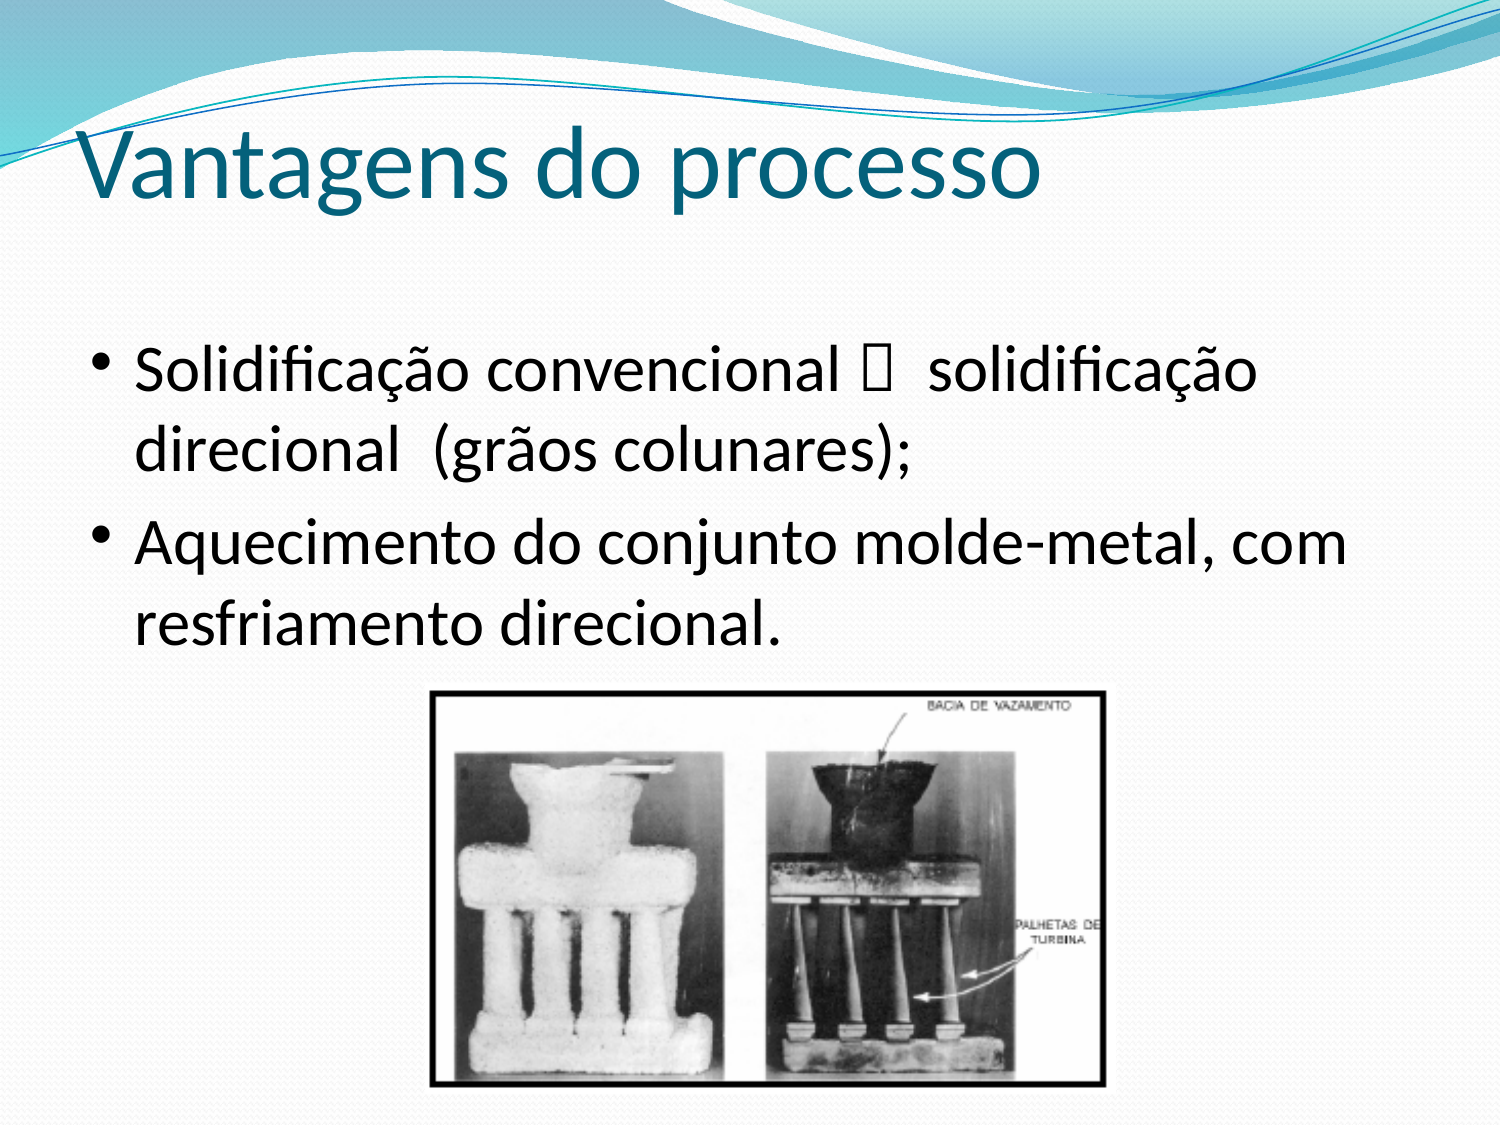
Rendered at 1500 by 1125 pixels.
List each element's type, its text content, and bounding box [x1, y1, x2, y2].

picture [424, 683, 1117, 1095]
title Vantagens do processo [75, 32, 1425, 220]
list Solidificação convencional  solidificação direcional (grãos colunares); Aquecimento do conjunto molde-metal, com resfriamento direcional. [75, 317, 1425, 705]
